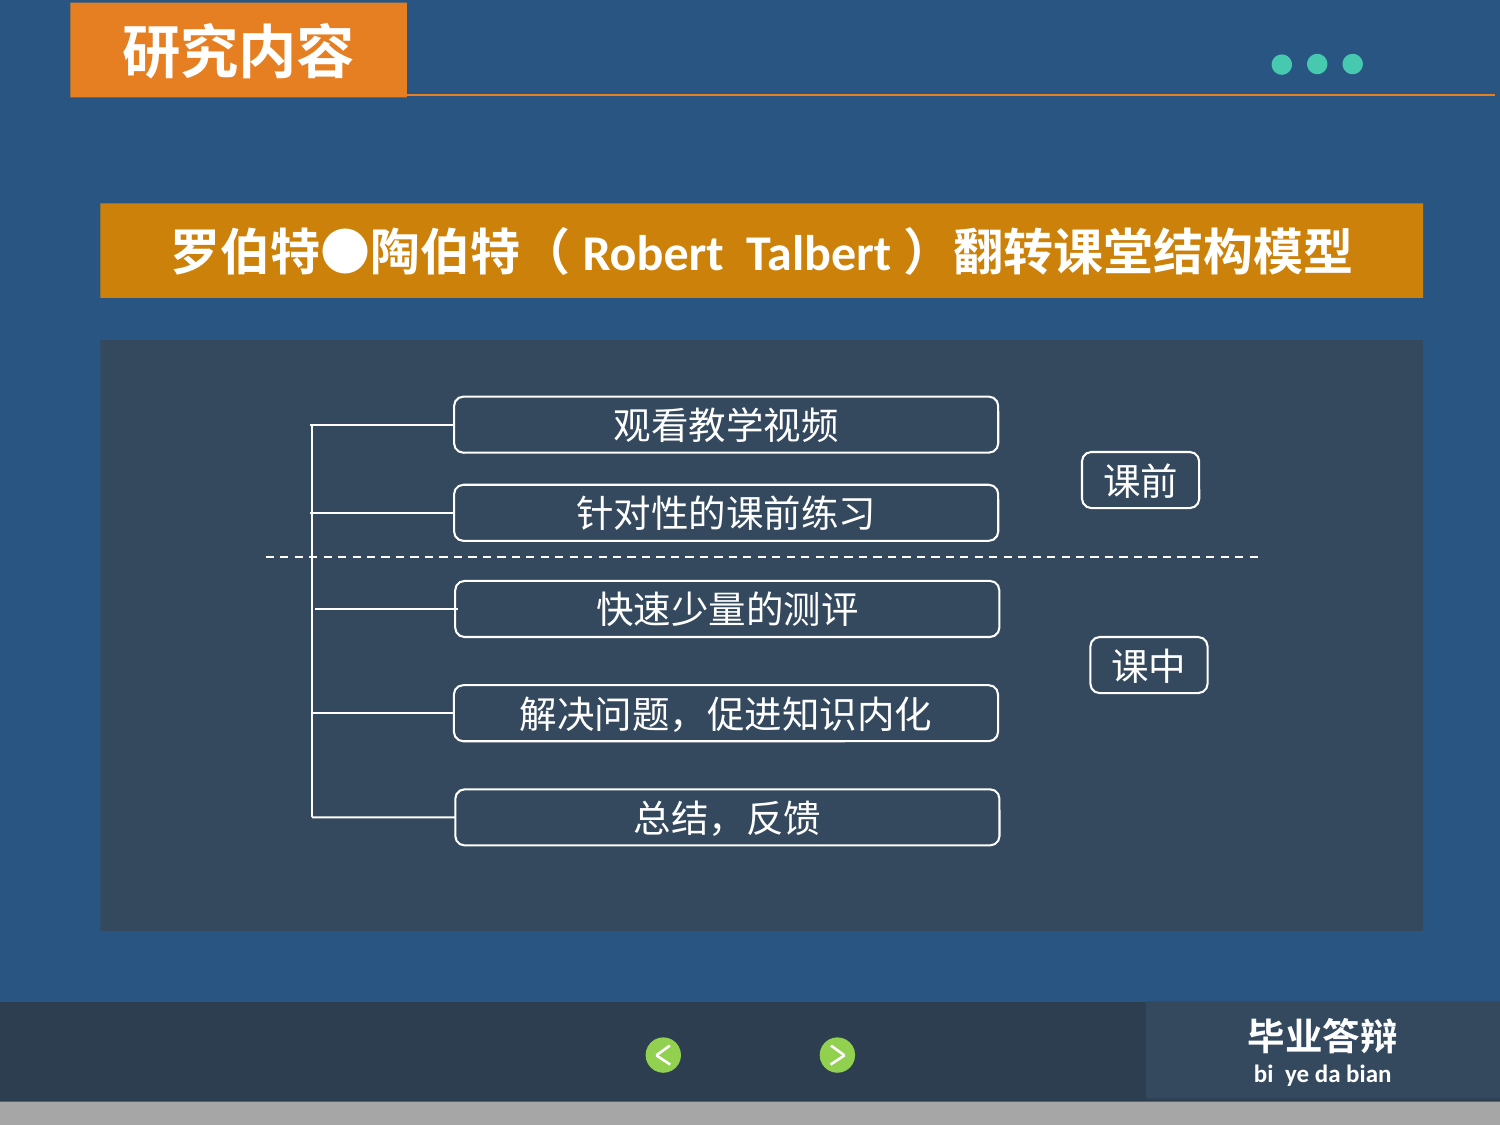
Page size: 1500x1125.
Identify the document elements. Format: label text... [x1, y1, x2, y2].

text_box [819, 1037, 856, 1074]
text_box 毕业答辩 bi ye da bian [1144, 999, 1500, 1101]
text_box 罗伯特●陶伯特（Robert Talbert）翻转课堂结构模型 [98, 201, 1425, 300]
text_box [0, 1100, 1500, 1125]
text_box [645, 1037, 682, 1074]
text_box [70, 2, 1496, 98]
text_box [265, 396, 1259, 846]
text_box [0, 1000, 1144, 1100]
text_box [98, 338, 1425, 933]
